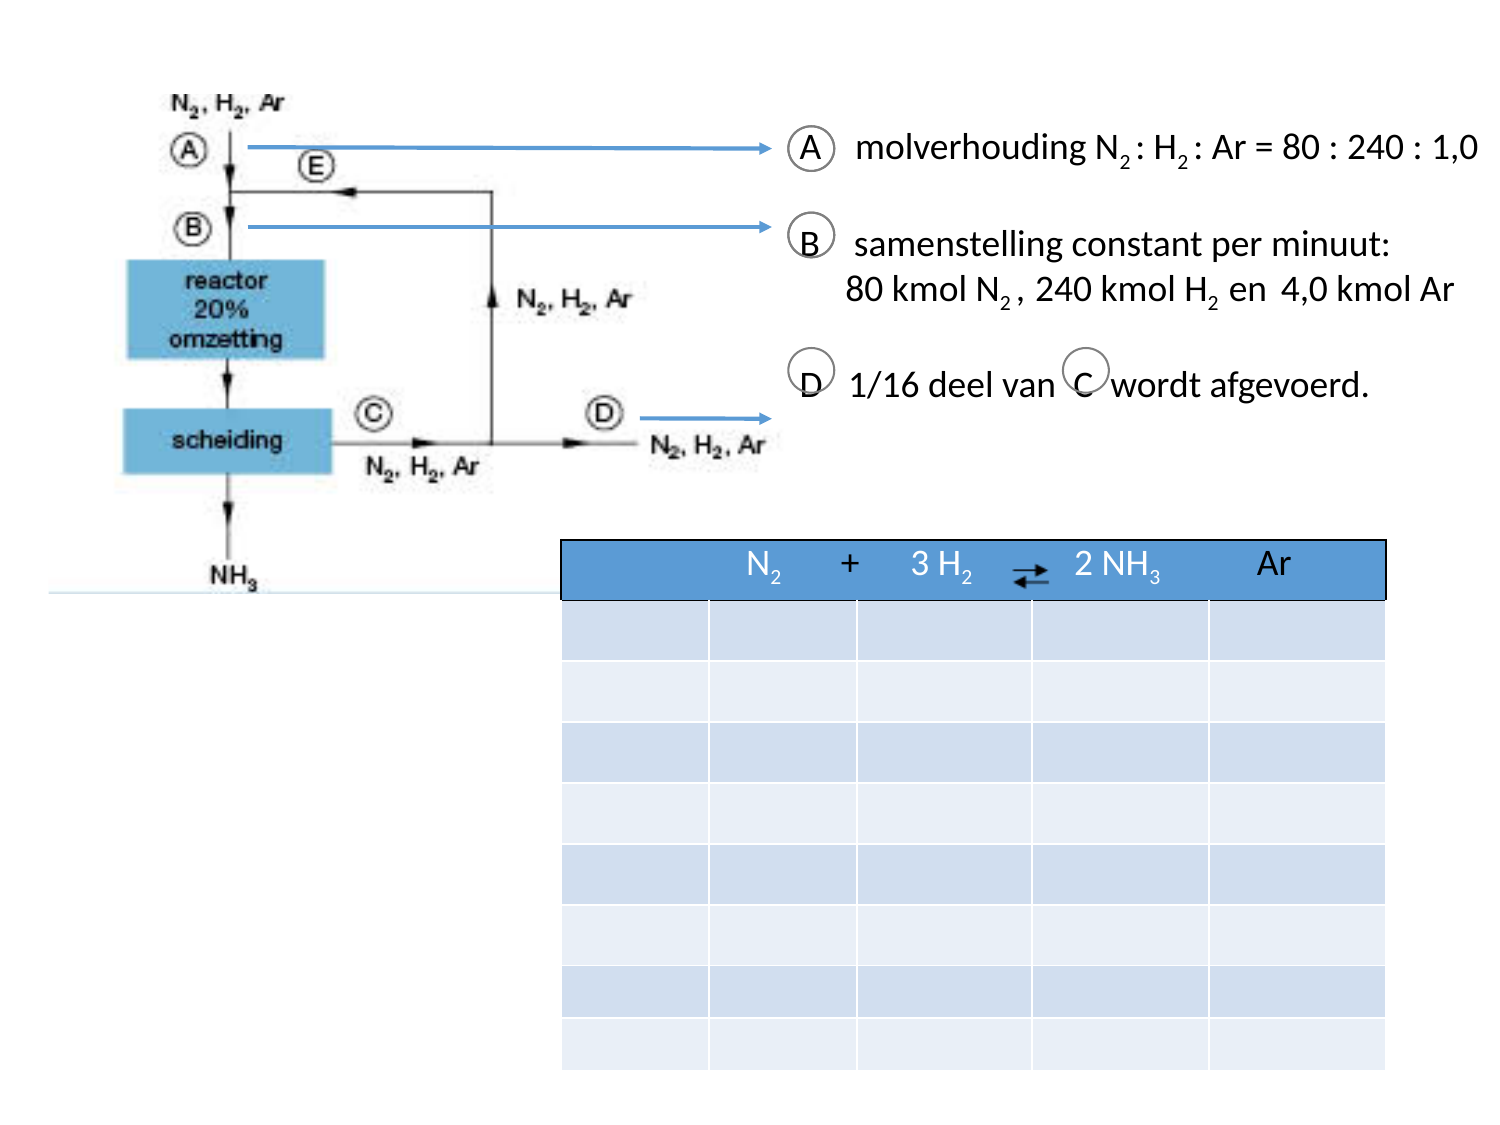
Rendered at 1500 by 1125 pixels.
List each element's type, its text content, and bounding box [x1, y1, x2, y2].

table_cell [562, 845, 708, 904]
table_cell [1210, 1019, 1385, 1070]
table_cell [858, 906, 1031, 965]
table_cell [562, 966, 708, 1017]
table_cell [710, 966, 856, 1017]
table_cell [1033, 601, 1208, 660]
table_cell [858, 1019, 1031, 1070]
table_cell [710, 906, 856, 965]
table_cell [1033, 784, 1208, 843]
table_cell [1033, 906, 1208, 965]
table_cell [1210, 723, 1385, 782]
table_cell [710, 601, 856, 660]
table_cell [1033, 1019, 1208, 1070]
table_cell [710, 845, 856, 904]
table_cell [1210, 845, 1385, 904]
table_cell [710, 723, 856, 782]
table_cell [858, 845, 1031, 904]
table_cell [1210, 966, 1385, 1017]
table_cell [858, 966, 1031, 1017]
table_cell [1033, 845, 1208, 904]
table_cell [858, 662, 1031, 721]
table_cell [562, 784, 708, 843]
table_cell [858, 784, 1031, 843]
table_cell [858, 723, 1031, 782]
table_cell [1210, 601, 1385, 660]
table_cell [858, 601, 1031, 660]
table_cell [710, 1019, 856, 1070]
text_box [125, 70, 1500, 495]
table_cell [1033, 723, 1208, 782]
picture [48, 93, 807, 594]
table_cell [562, 1019, 708, 1070]
table_header N2 + 3 H2 2 NH3 Ar [562, 541, 1385, 600]
table_cell [562, 662, 708, 721]
table_cell [710, 662, 856, 721]
table_cell [1033, 966, 1208, 1017]
table_cell [562, 723, 708, 782]
table_cell [1210, 784, 1385, 843]
table_cell [562, 601, 708, 660]
table_cell [710, 784, 856, 843]
picture [1011, 560, 1054, 594]
table_cell [1033, 662, 1208, 721]
table_cell [1210, 906, 1385, 965]
table_cell [562, 906, 708, 965]
table_cell [1210, 662, 1385, 721]
